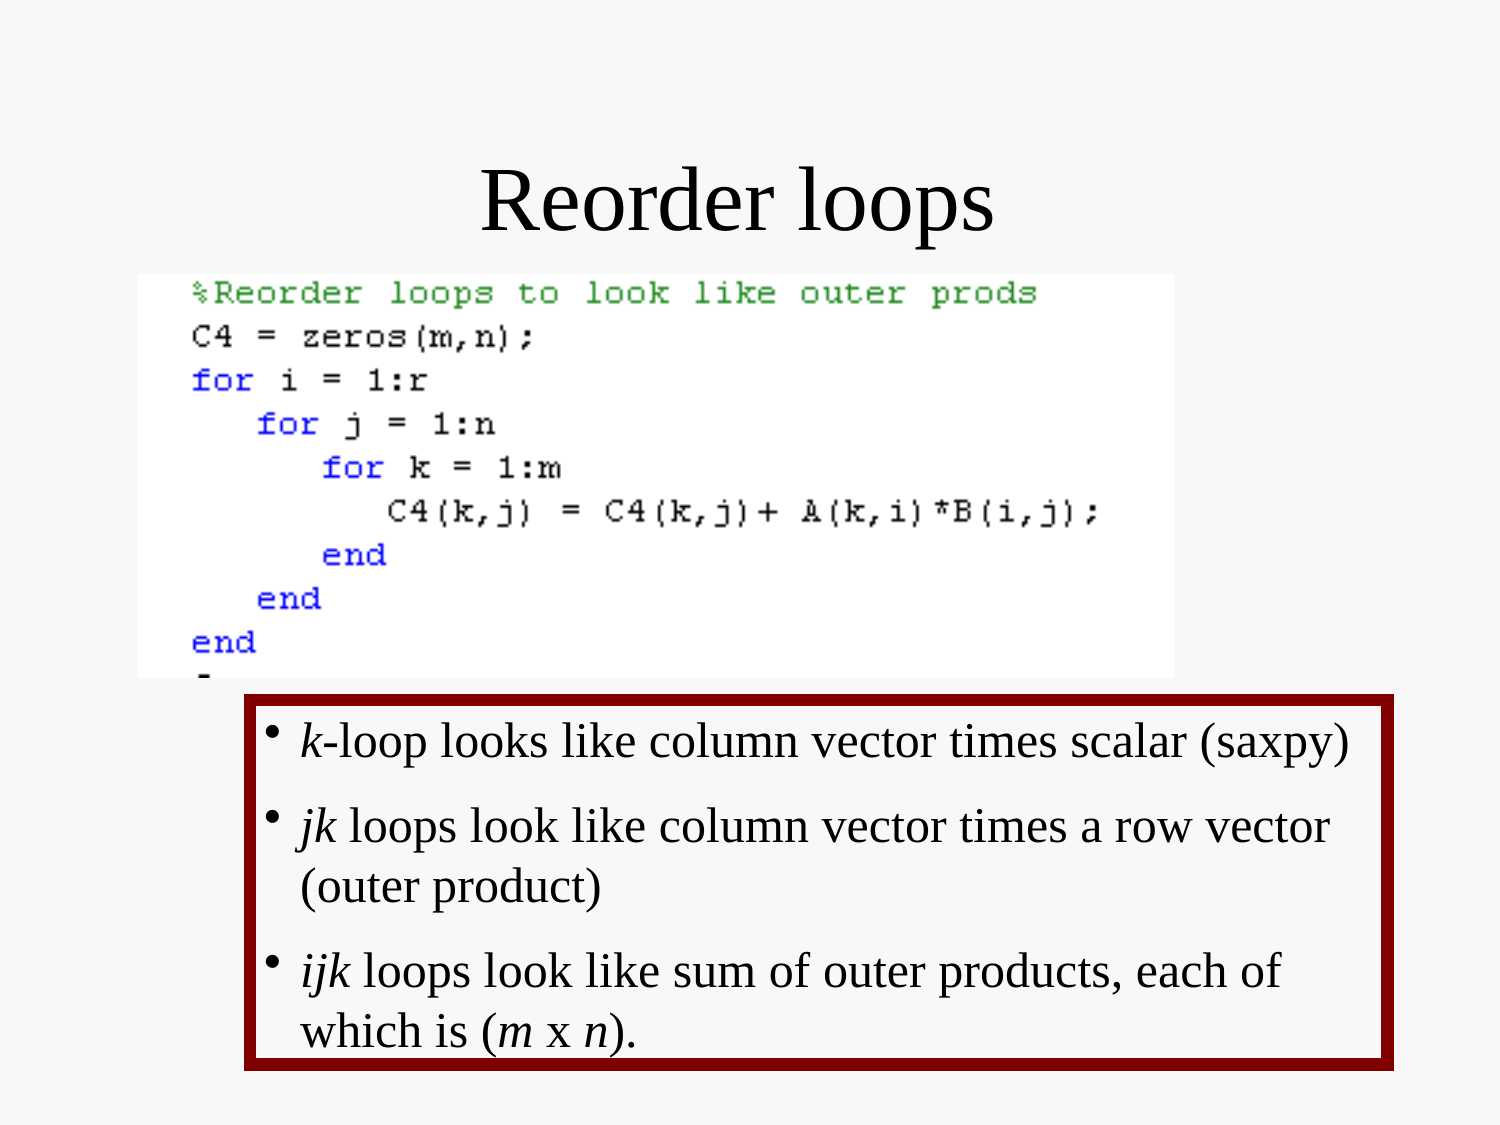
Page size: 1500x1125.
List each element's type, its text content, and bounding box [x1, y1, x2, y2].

text_box k-loop looks like column vector times scalar (saxpy) jk loops look like column vector times a row vector (outer product) ijk loops look like sum of outer products, each of which is (m x n). [249, 699, 1388, 1065]
title Reorder loops [112, 99, 1388, 288]
picture [137, 274, 1176, 678]
